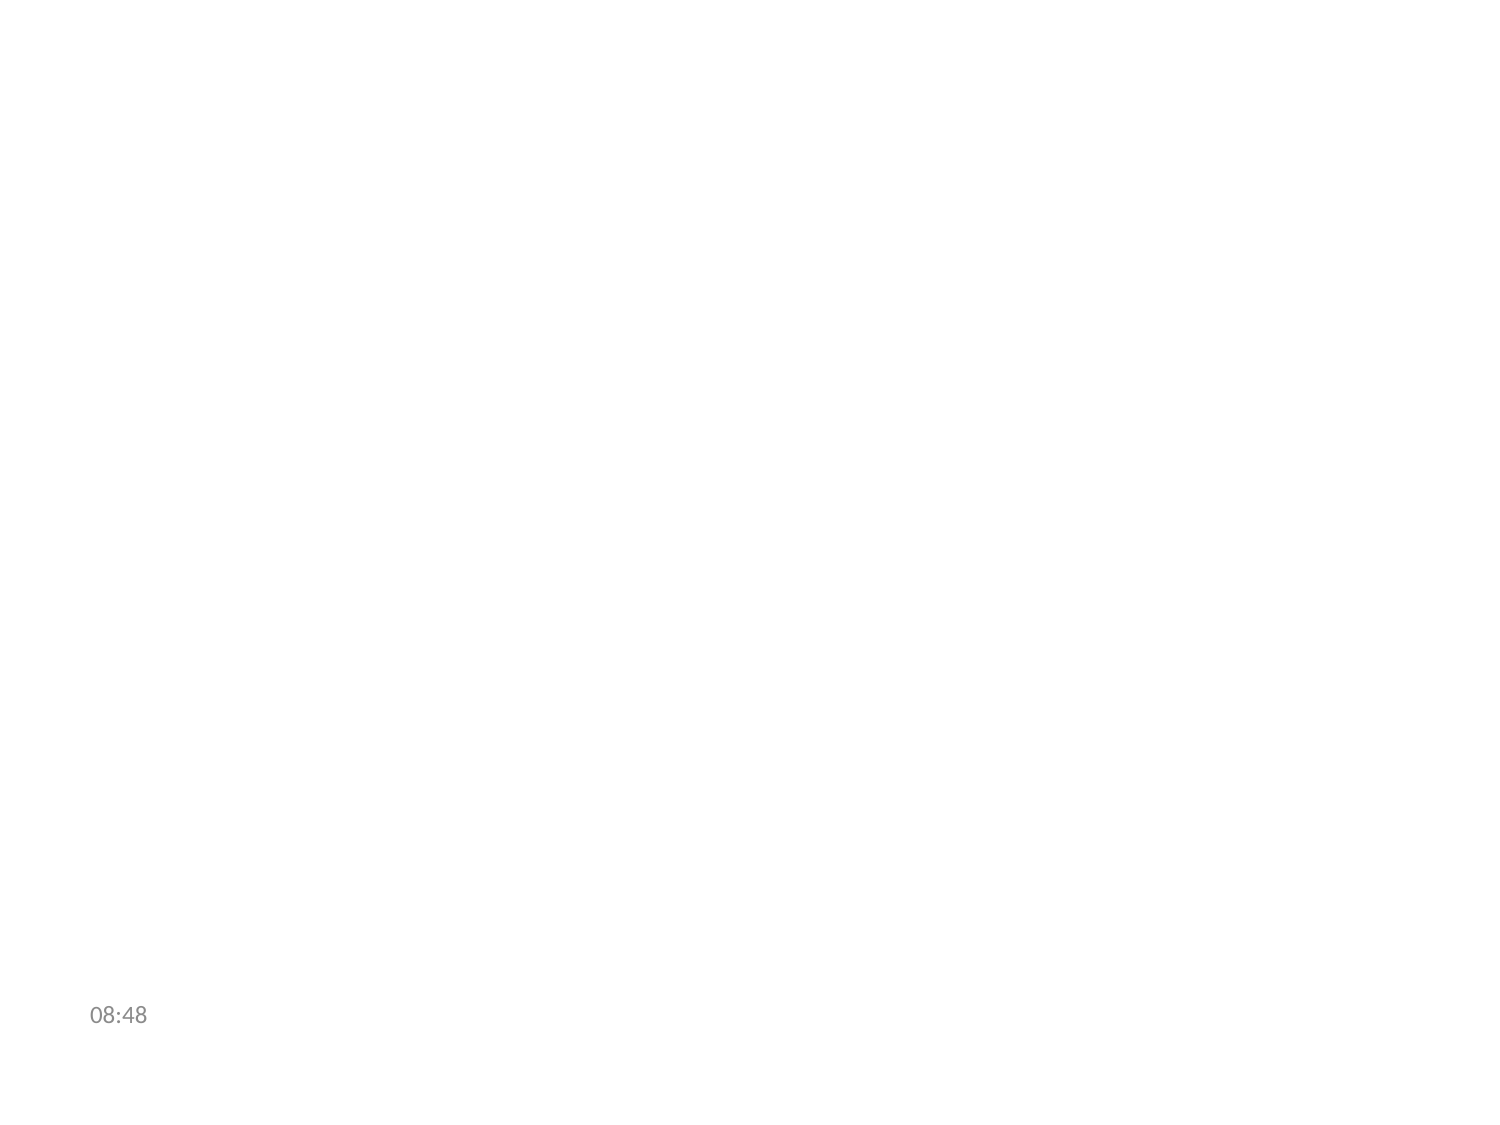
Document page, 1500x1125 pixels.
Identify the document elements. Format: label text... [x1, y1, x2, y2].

text_box 15:35 [75, 983, 425, 1044]
